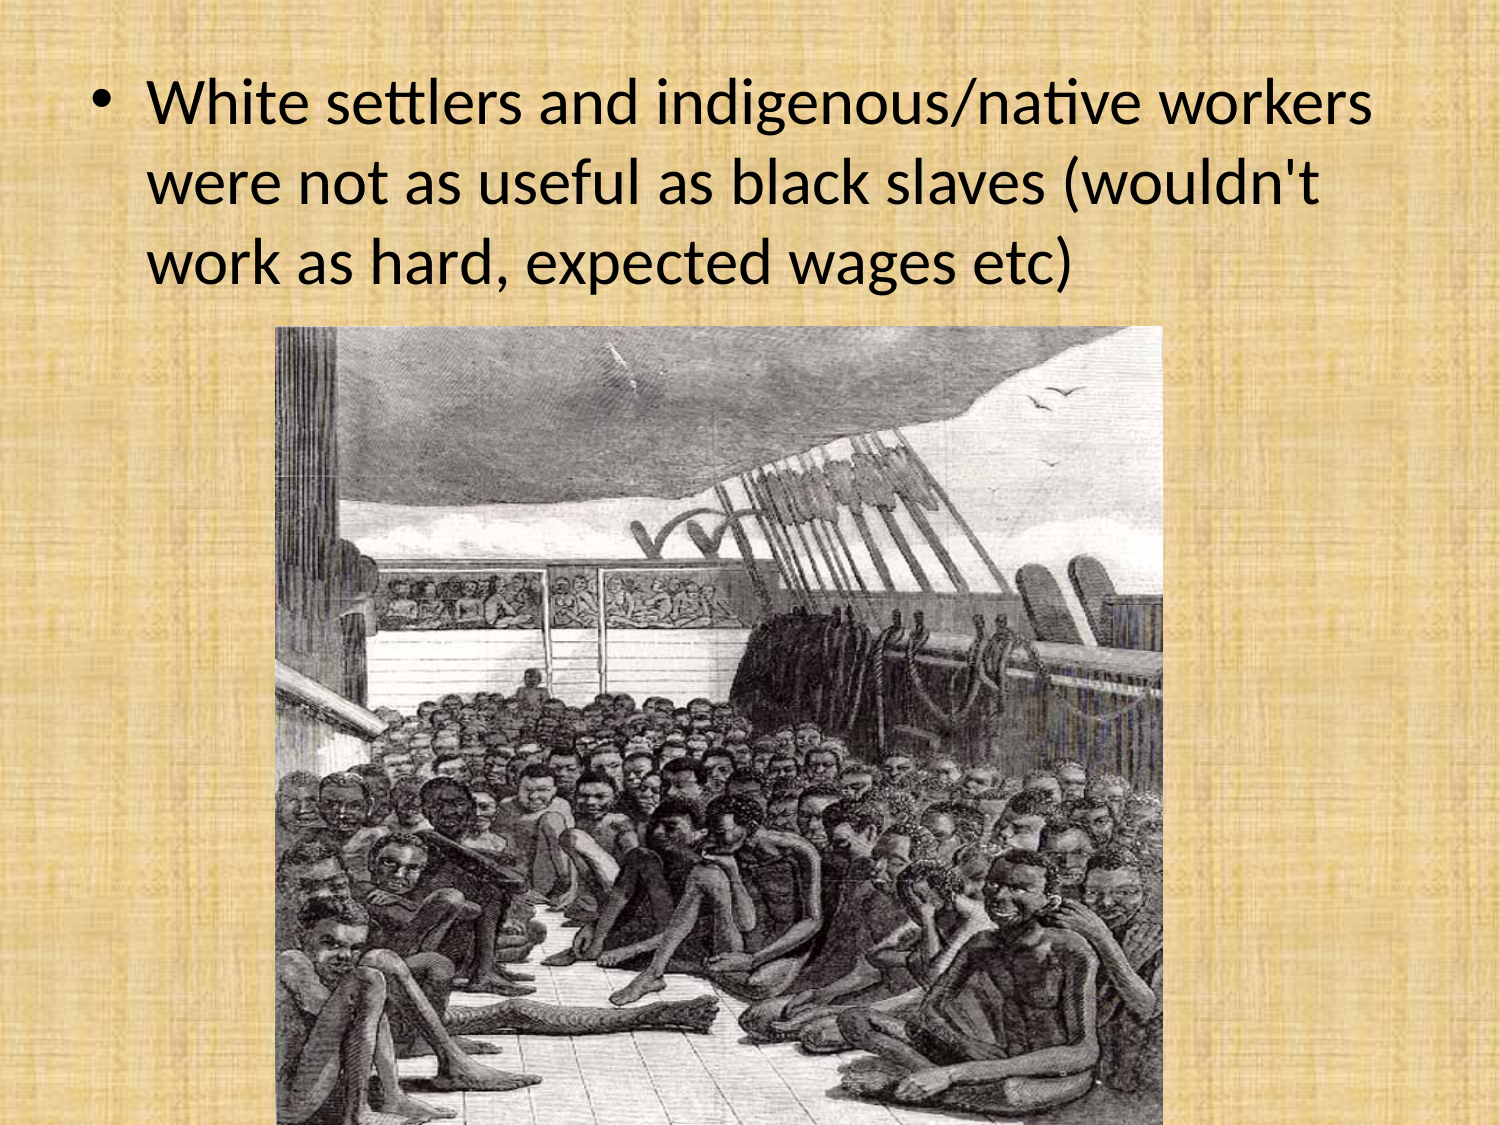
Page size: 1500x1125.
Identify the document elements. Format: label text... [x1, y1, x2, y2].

picture [0, 0, 1500, 1125]
list White settlers and indigenous/native workers were not as useful as black slaves (wouldn't work as hard, expected wages etc) [75, 50, 1425, 793]
